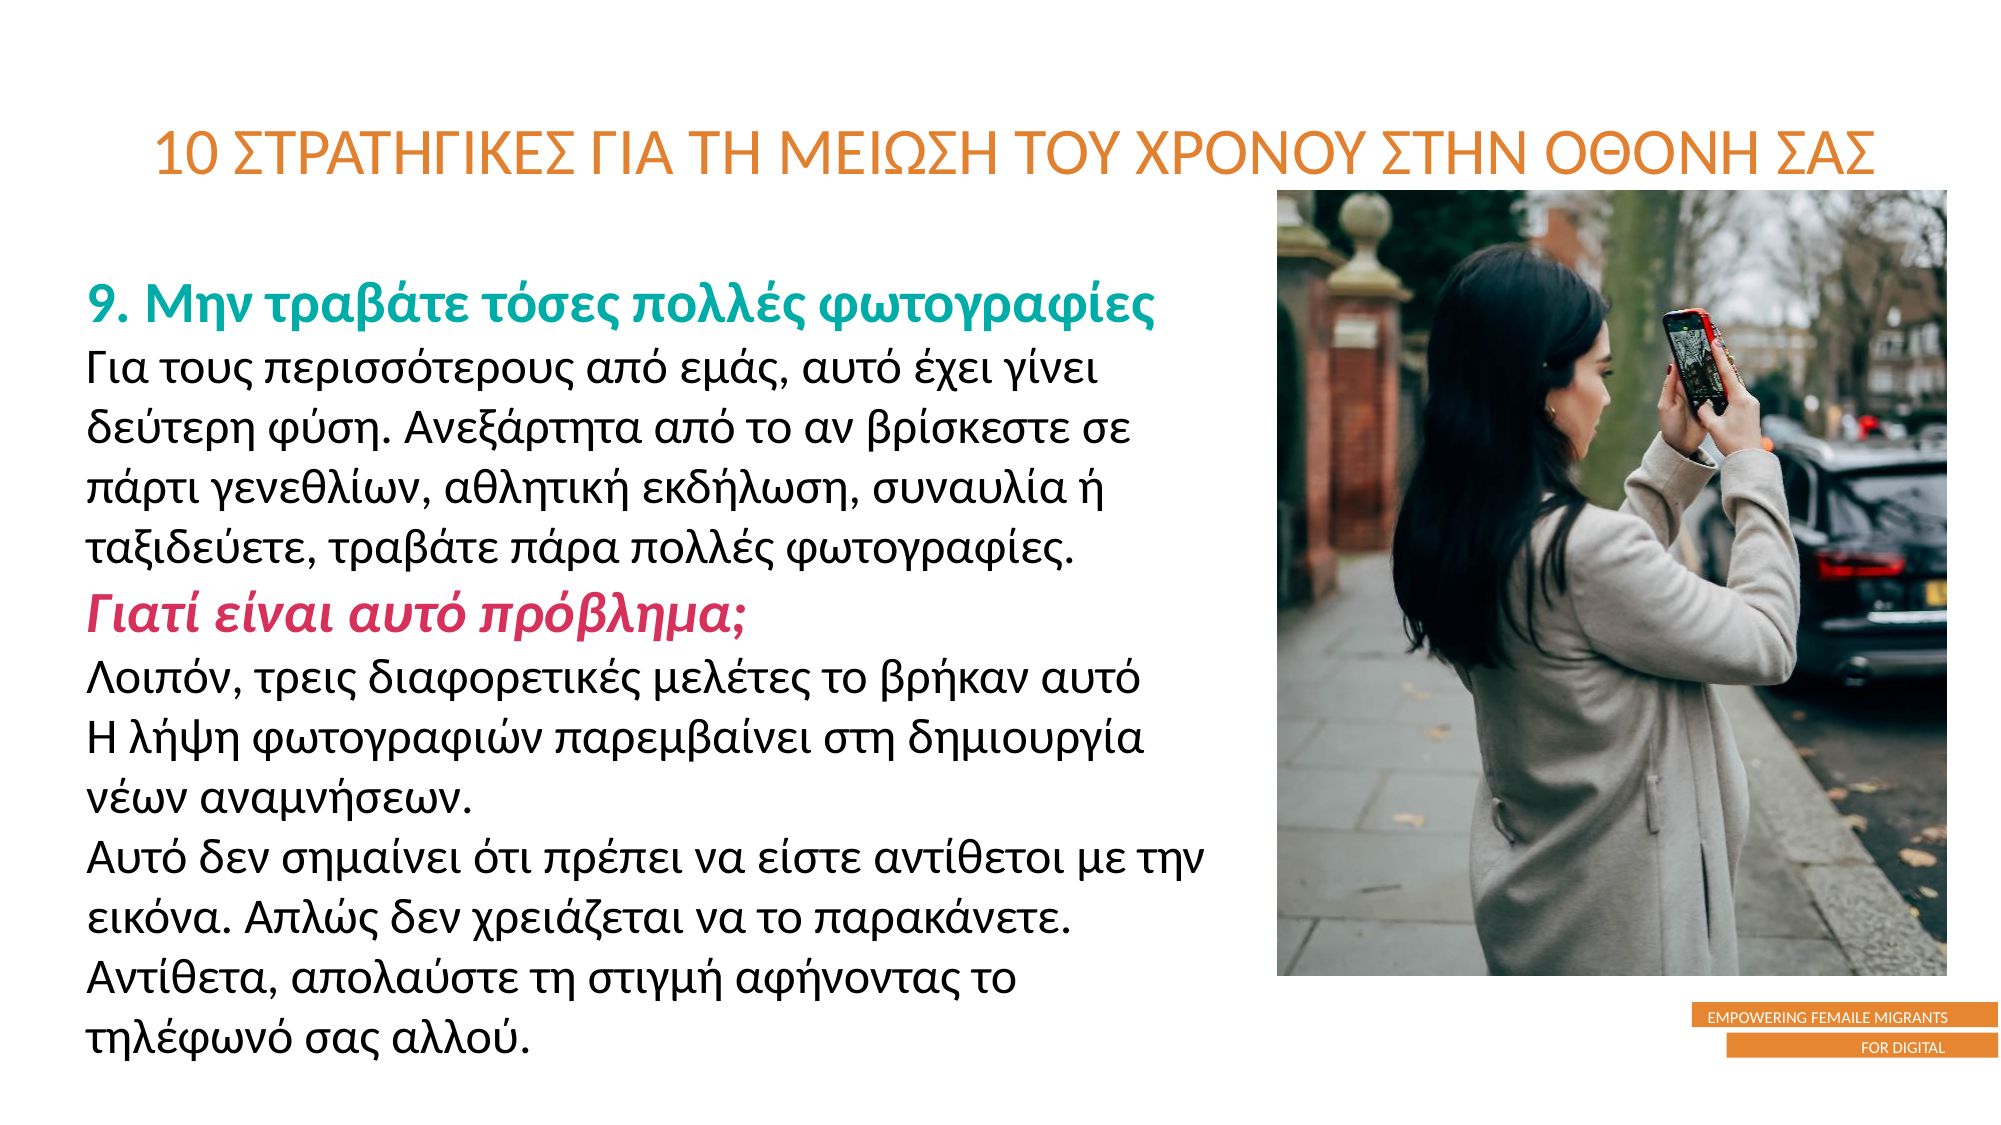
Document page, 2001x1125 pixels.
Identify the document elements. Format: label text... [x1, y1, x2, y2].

text_box 10 ΣΤΡΑΤΗΓΙΚΕΣ ΓΙΑ ΤΗ ΜΕΙΩΣΗ ΤΟΥ ΧΡΟΝΟΥ ΣΤΗΝ ΟΘΟΝΗ ΣΑΣ [121, 102, 1907, 209]
picture [1277, 190, 1947, 976]
text_box 9. Μην τραβάτε τόσες πολλές φωτογραφίες Για τους περισσότερους από εμάς, αυτό έχει γίνει δεύτερη φύση. Ανεξάρτητα από το αν βρίσκεστε σε πάρτι γενεθλίων, αθλητική εκδήλωση, συναυλία ή ταξιδεύετε, τραβάτε πάρα πολλές φωτογραφίες. Γιατί είναι αυτό πρόβλημα; Λοιπόν, τρεις διαφορετικές μελέτες το βρήκαν αυτό Η λήψη φωτογραφιών παρεμβαίνει στη δημιουργία νέων αναμνήσεων. Αυτό δεν σημαίνει ότι πρέπει να είστε αντίθετοι με την εικόνα. Απλώς δεν χρειάζεται να το παρακάνετε. Αντίθετα, απολαύστε τη στιγμή αφήνοντας το τηλέφωνό σας αλλού. [76, 258, 1218, 1082]
